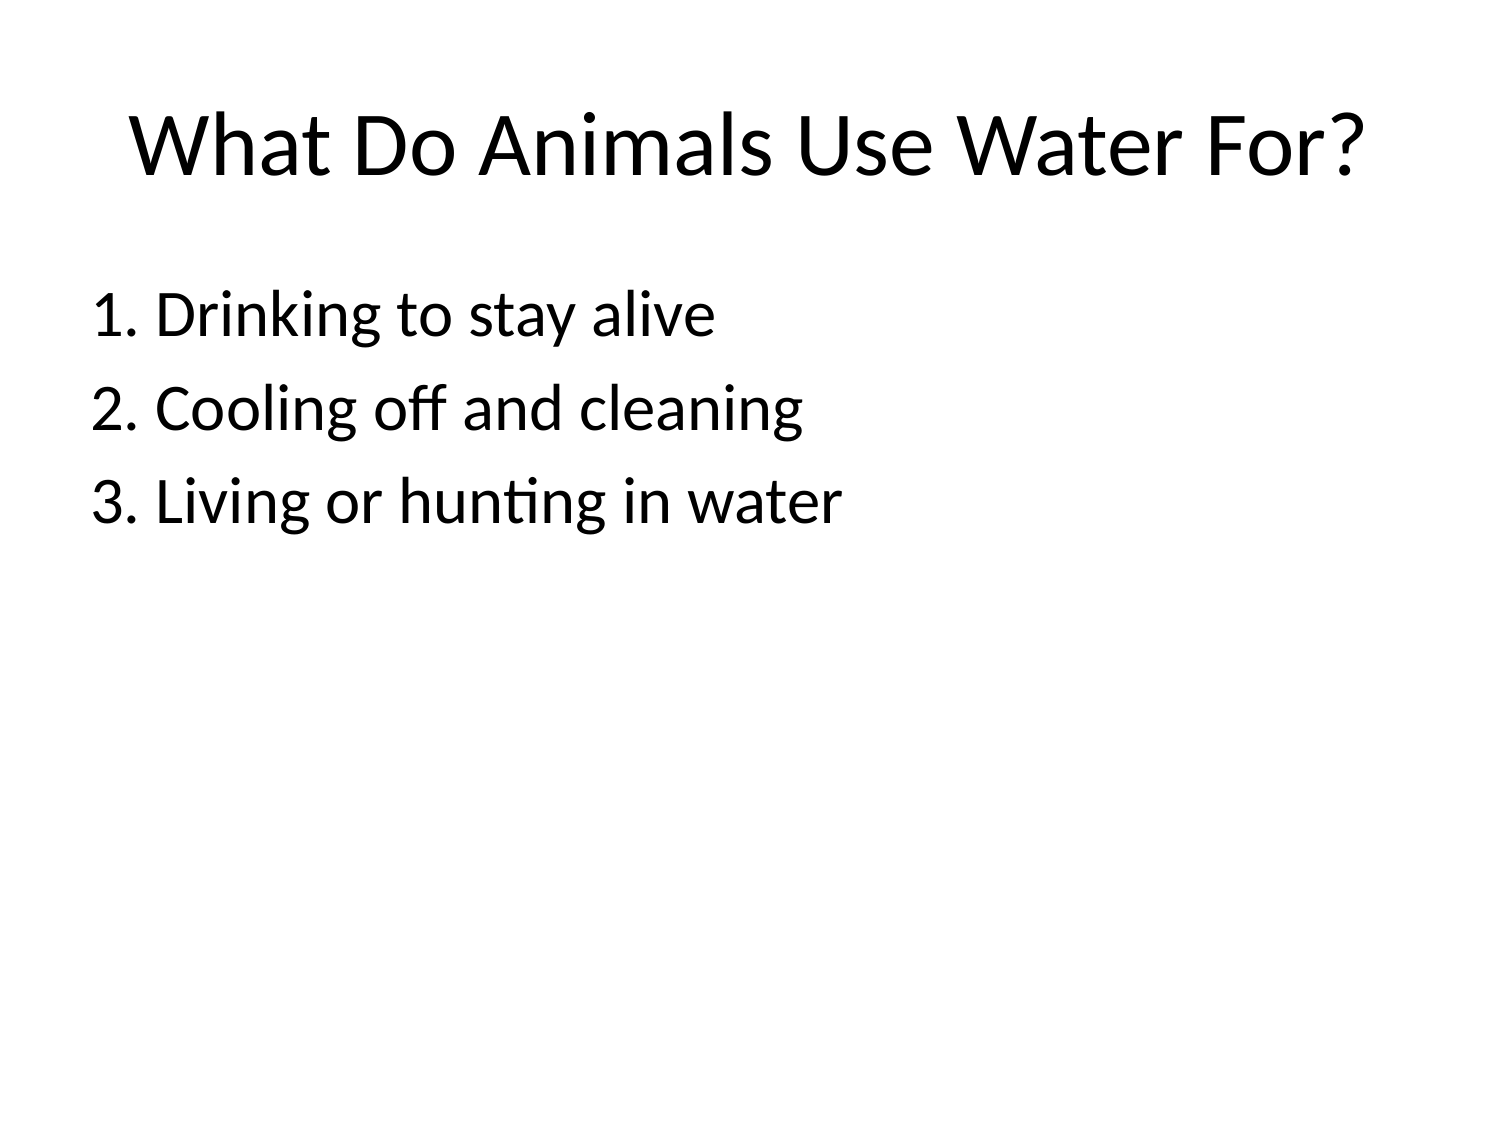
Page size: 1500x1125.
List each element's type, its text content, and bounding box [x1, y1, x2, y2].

list 1. Drinking to stay alive 2. Cooling off and cleaning 3. Living or hunting in water [75, 262, 1425, 1005]
title What Do Animals Use Water For? [75, 45, 1425, 233]
